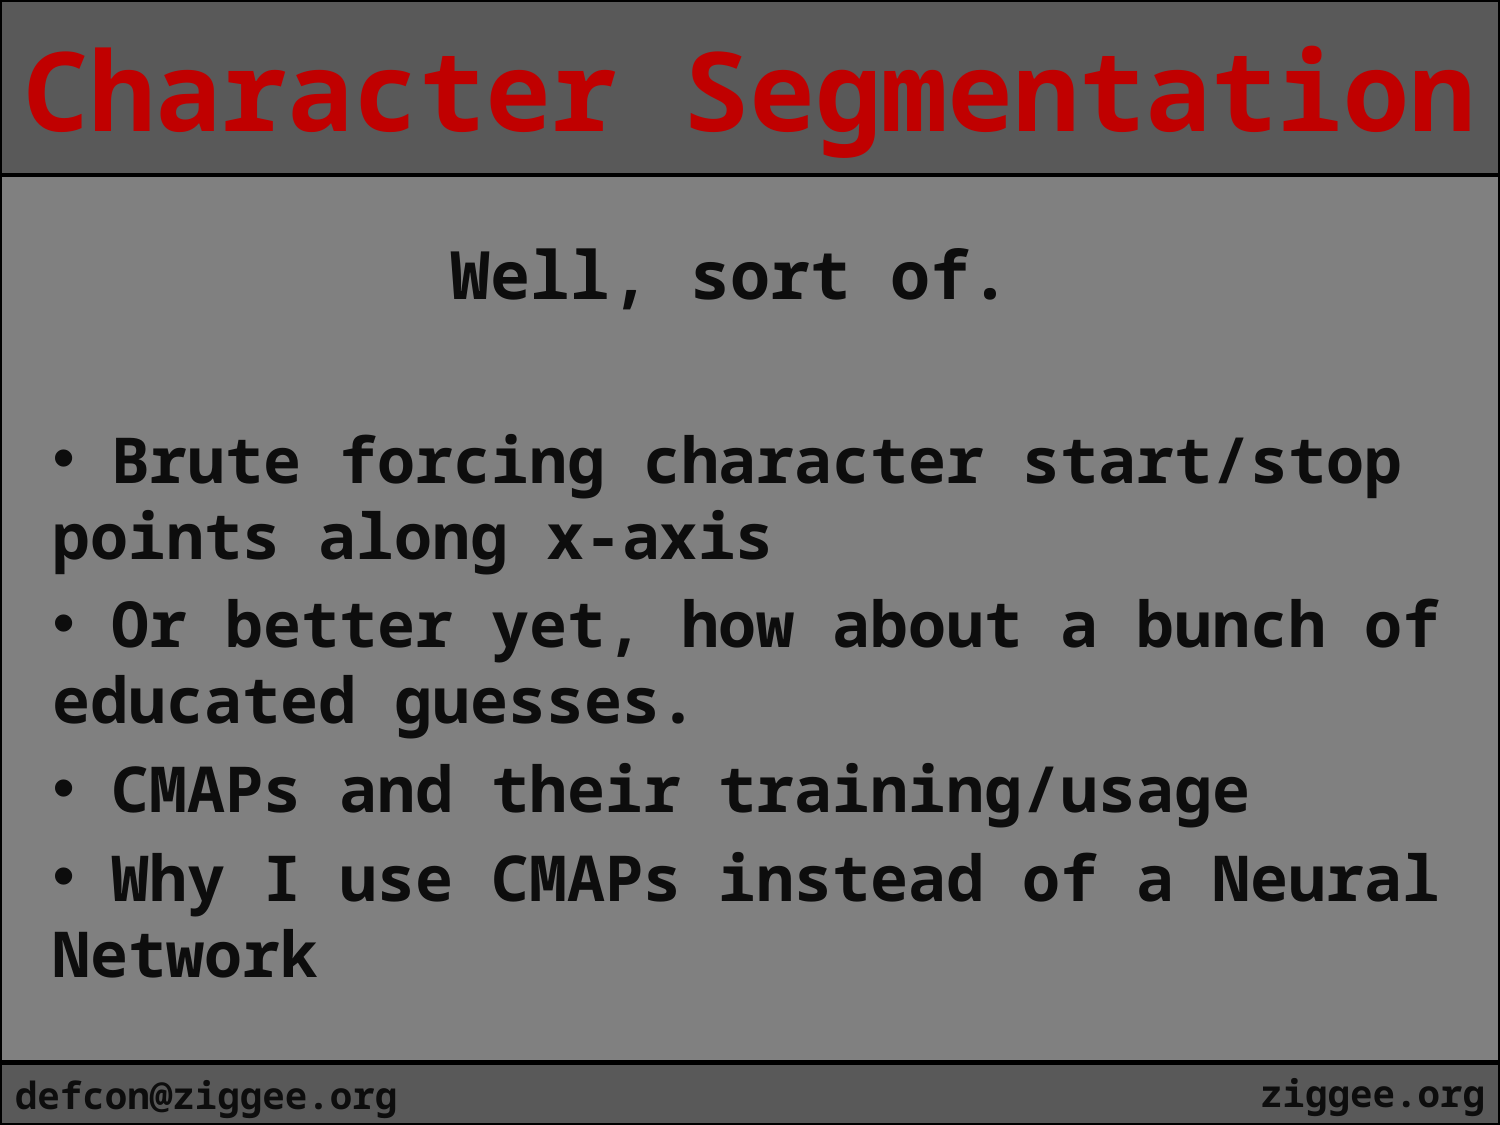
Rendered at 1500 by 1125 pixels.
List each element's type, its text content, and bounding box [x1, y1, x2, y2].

text_box [0, 1060, 1500, 1125]
text_box Brute forcing character start/stop points along x-axis Or better yet, how about a bunch of educated guesses. CMAPs and their training/usage Why I use CMAPs instead of a Neural Network [37, 412, 1463, 1000]
text_box Character Segmentation [0, 0, 1500, 175]
text_box ziggee.org [1187, 1062, 1500, 1123]
subtitle Well, sort of. [37, 224, 1463, 375]
text_box [0, 177, 1500, 1060]
text_box defcon@ziggee.org [0, 1064, 463, 1125]
